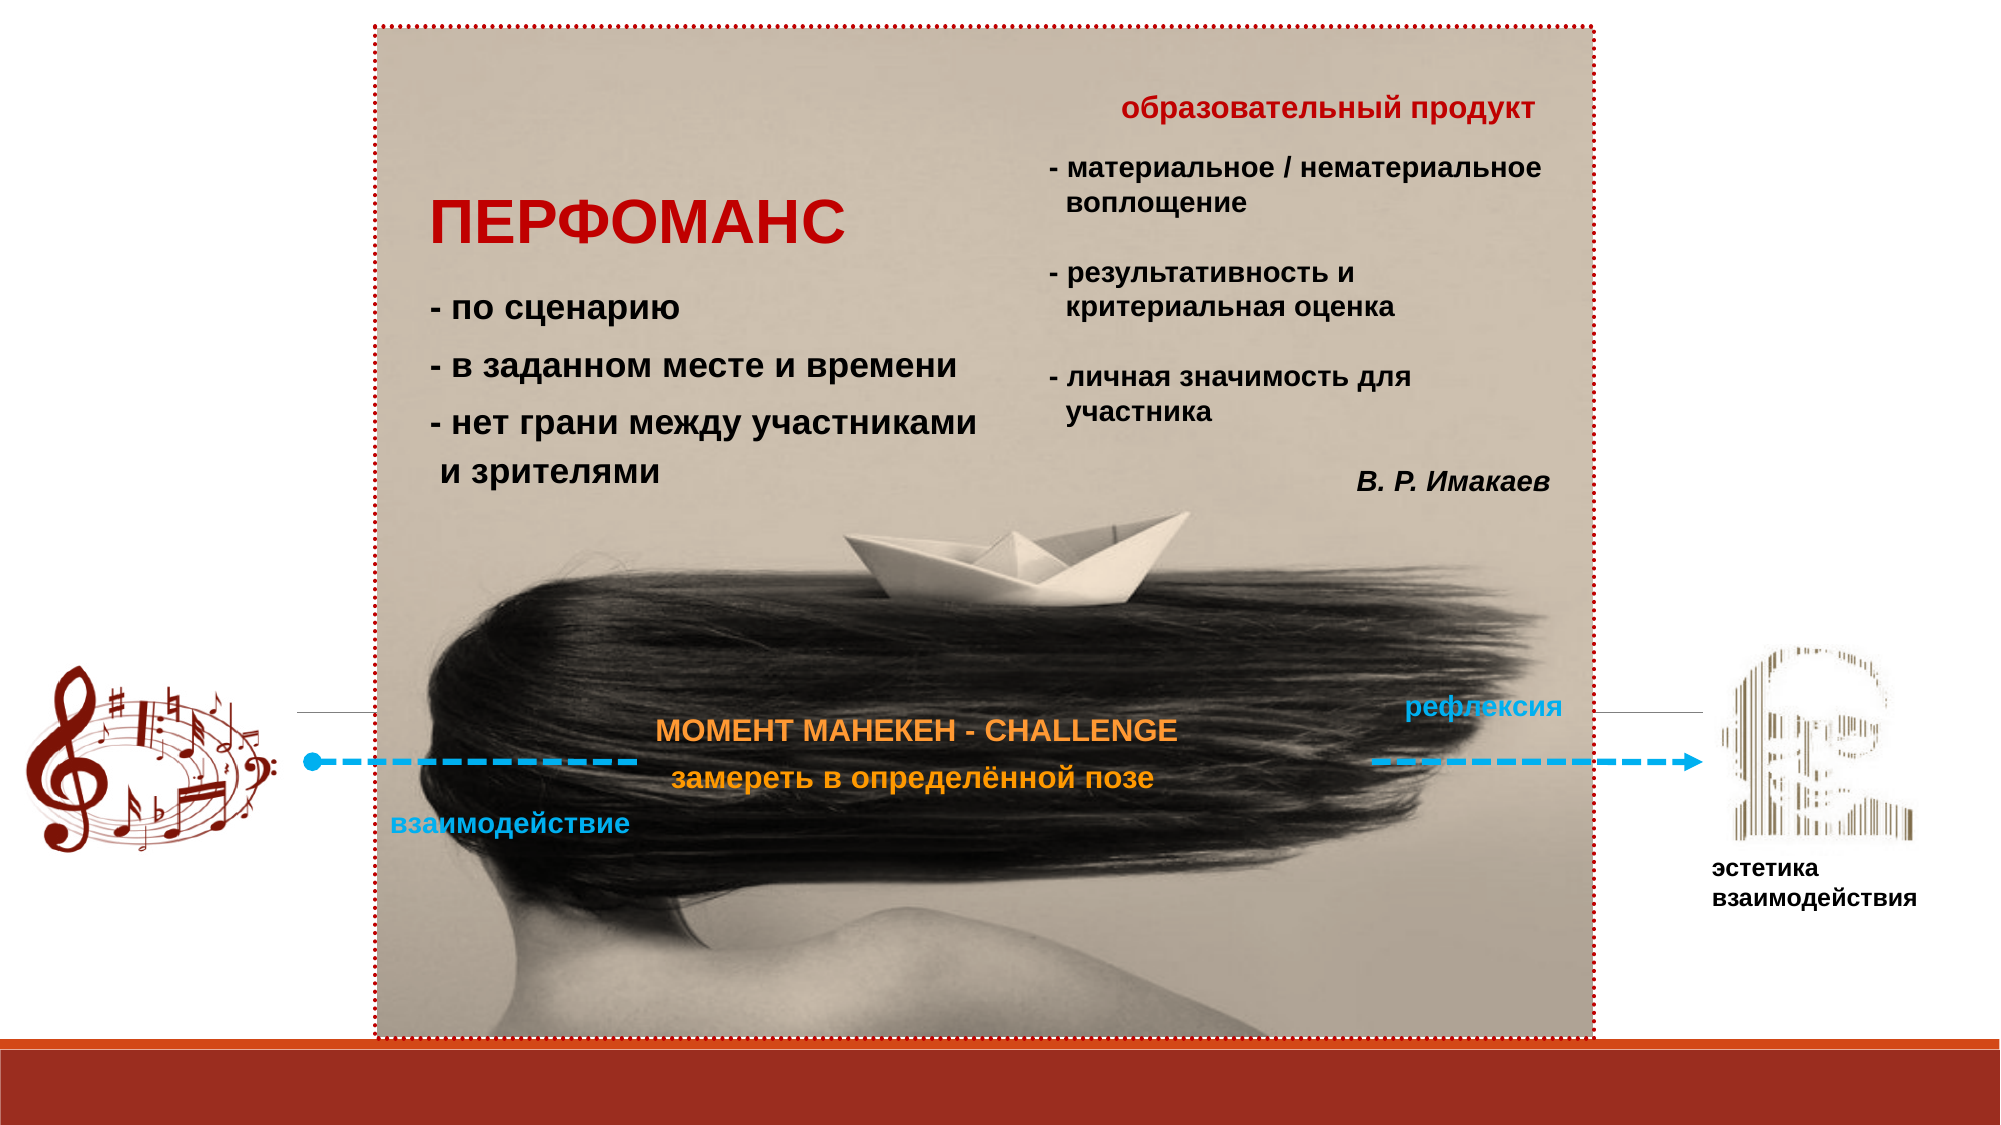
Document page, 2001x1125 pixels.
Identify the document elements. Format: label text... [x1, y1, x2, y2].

text_box эстетика взаимодействия [1697, 843, 1969, 919]
picture [1702, 643, 1945, 856]
picture [0, 634, 298, 886]
picture [376, 27, 1593, 1037]
